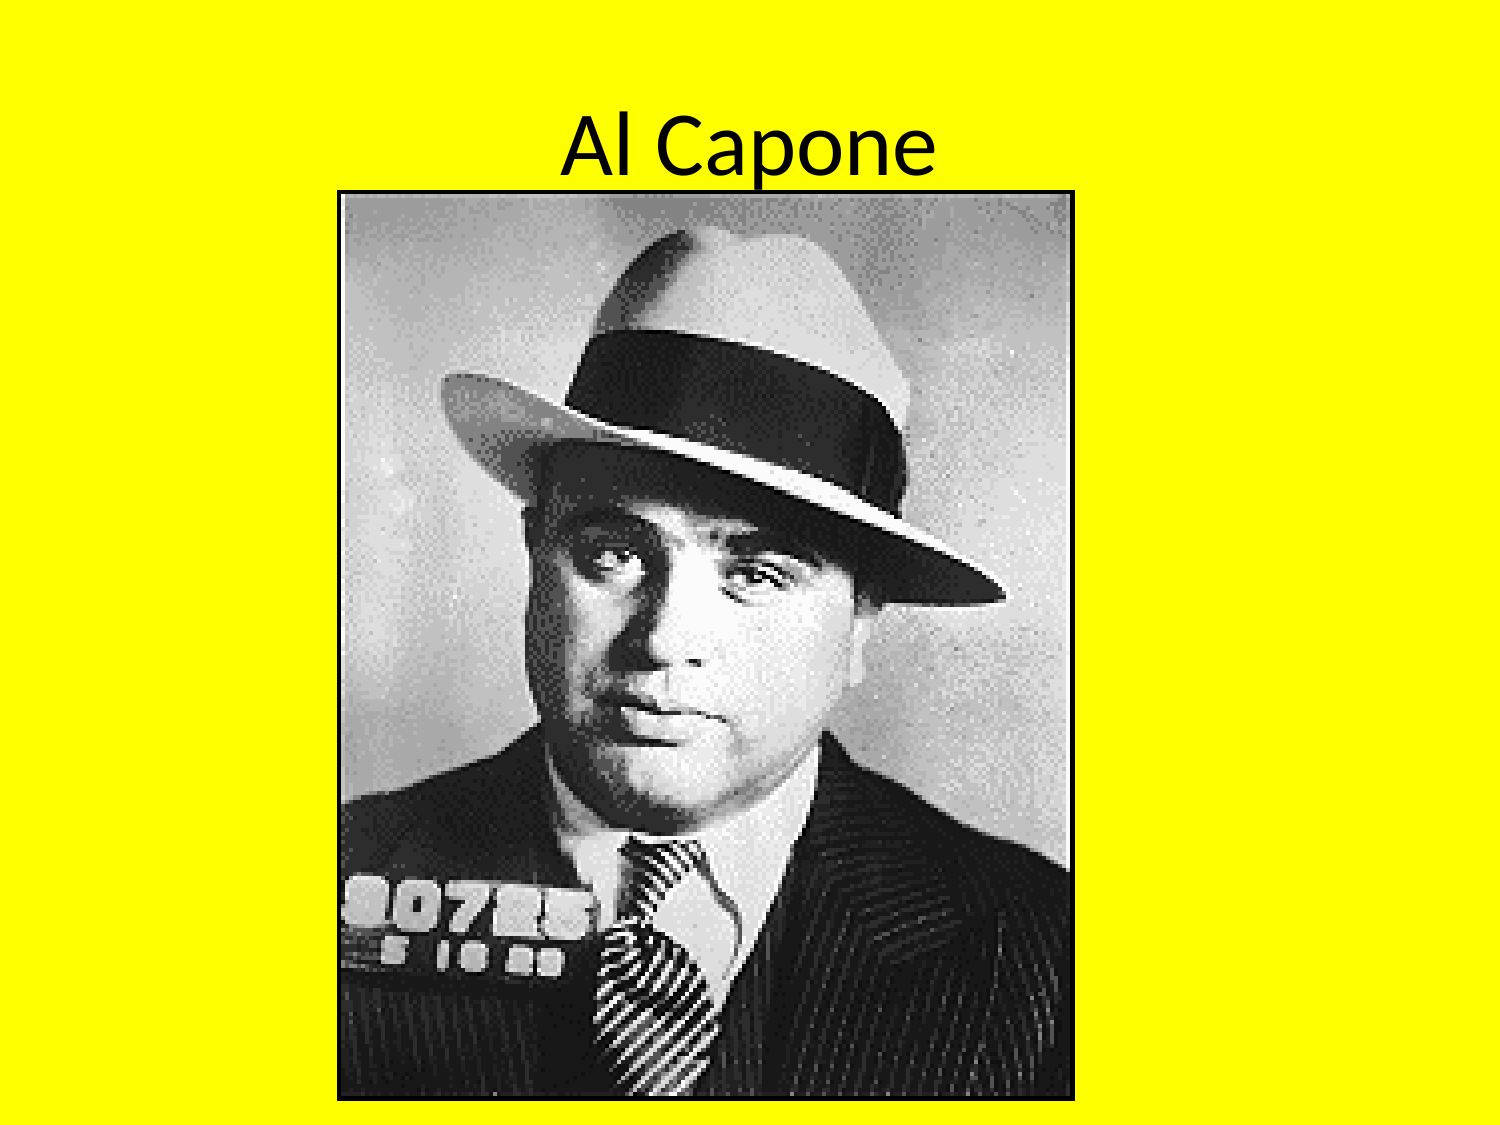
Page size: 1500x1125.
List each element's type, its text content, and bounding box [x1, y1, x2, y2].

title Al Capone [75, 45, 1425, 233]
picture [337, 190, 1076, 1101]
